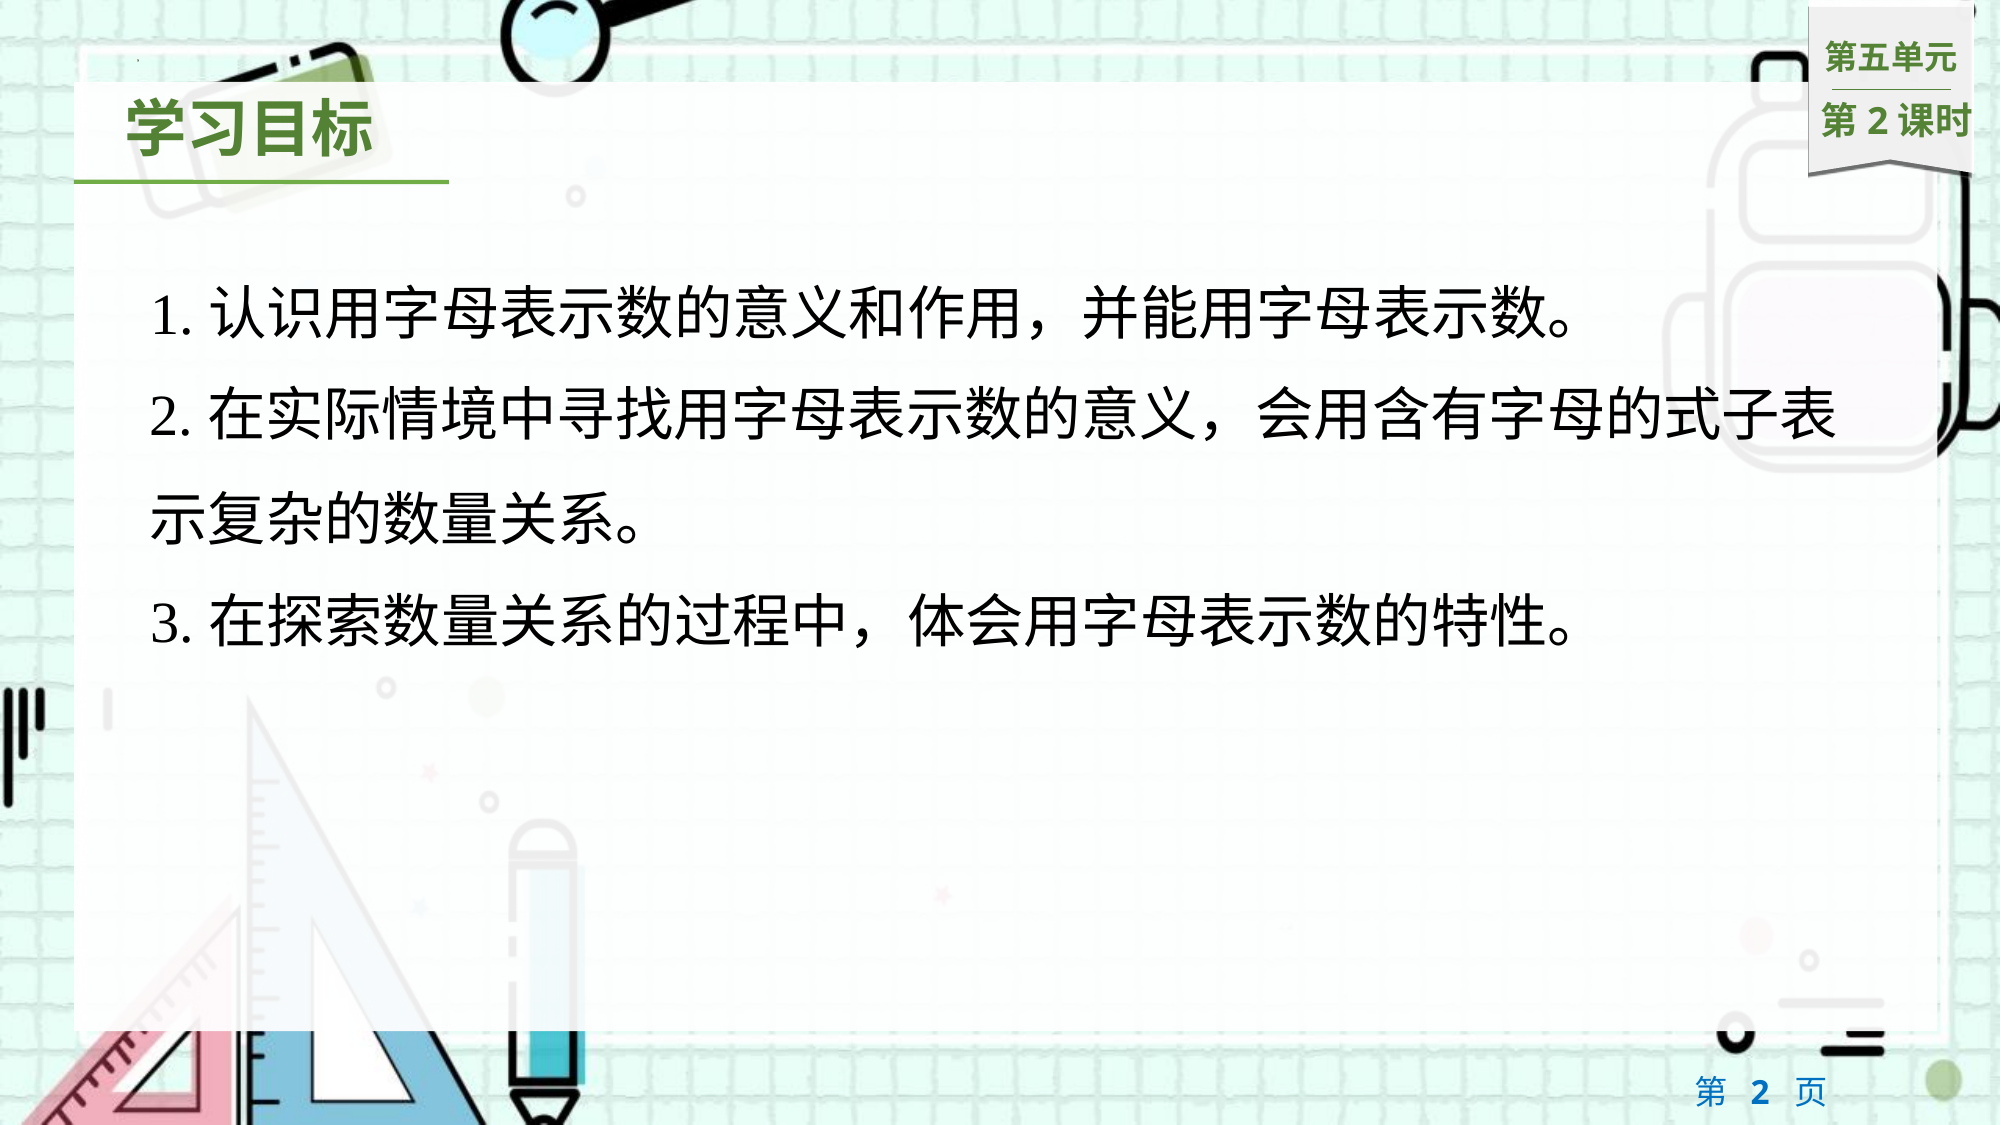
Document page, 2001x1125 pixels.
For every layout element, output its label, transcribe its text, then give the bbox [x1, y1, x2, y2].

text_box 2.在实际情境中寻找用字母表示数的意义，会用含有字母的式子表示复杂的数量关系。 [149, 341, 1855, 552]
text_box 3.在探索数量关系的过程中，体会用字母表示数的特性。 [150, 549, 1607, 654]
text_box 1.认识用字母表示数的意义和作用，并能用字母表示数。 [150, 241, 1607, 341]
picture [0, 0, 2000, 1125]
picture [1938, 168, 1971, 176]
